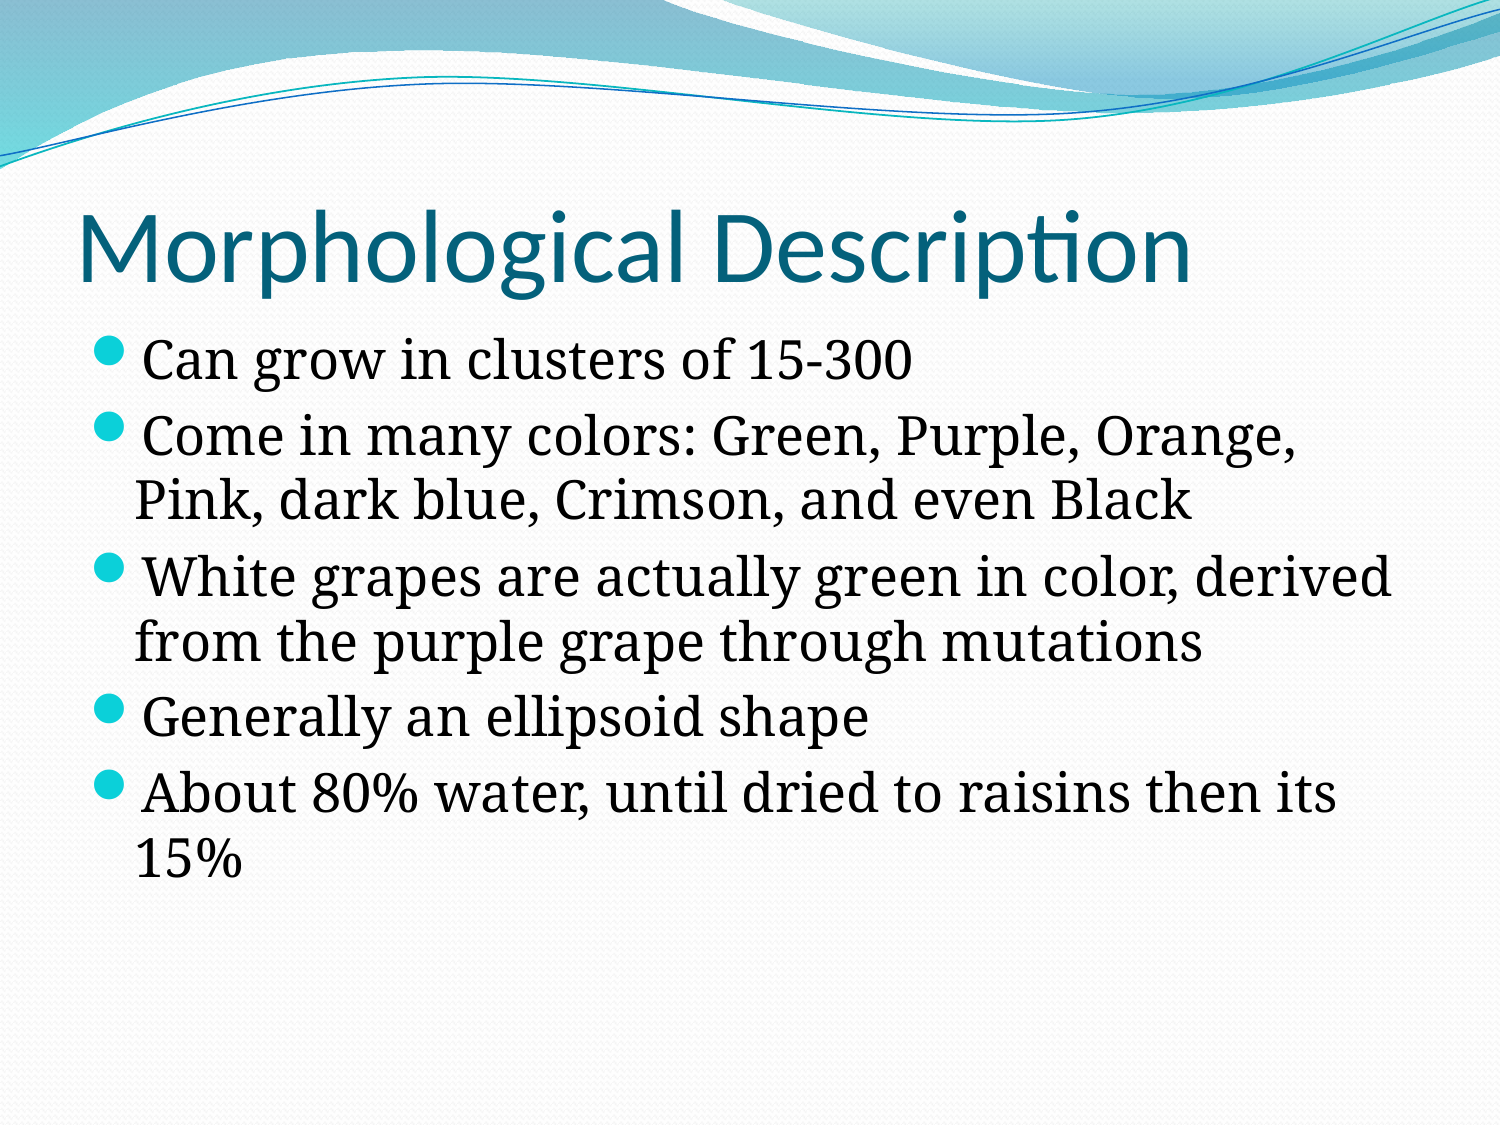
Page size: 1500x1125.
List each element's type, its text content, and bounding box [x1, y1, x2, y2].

title Morphological Description [75, 115, 1425, 303]
list Can grow in clusters of 15-300 Come in many colors: Green, Purple, Orange, Pink, dark blue, Crimson, and even Black White grapes are actually green in color, derived from the purple grape through mutations Generally an ellipsoid shape About 80% water, until dried to raisins then its 15% [75, 317, 1425, 1038]
